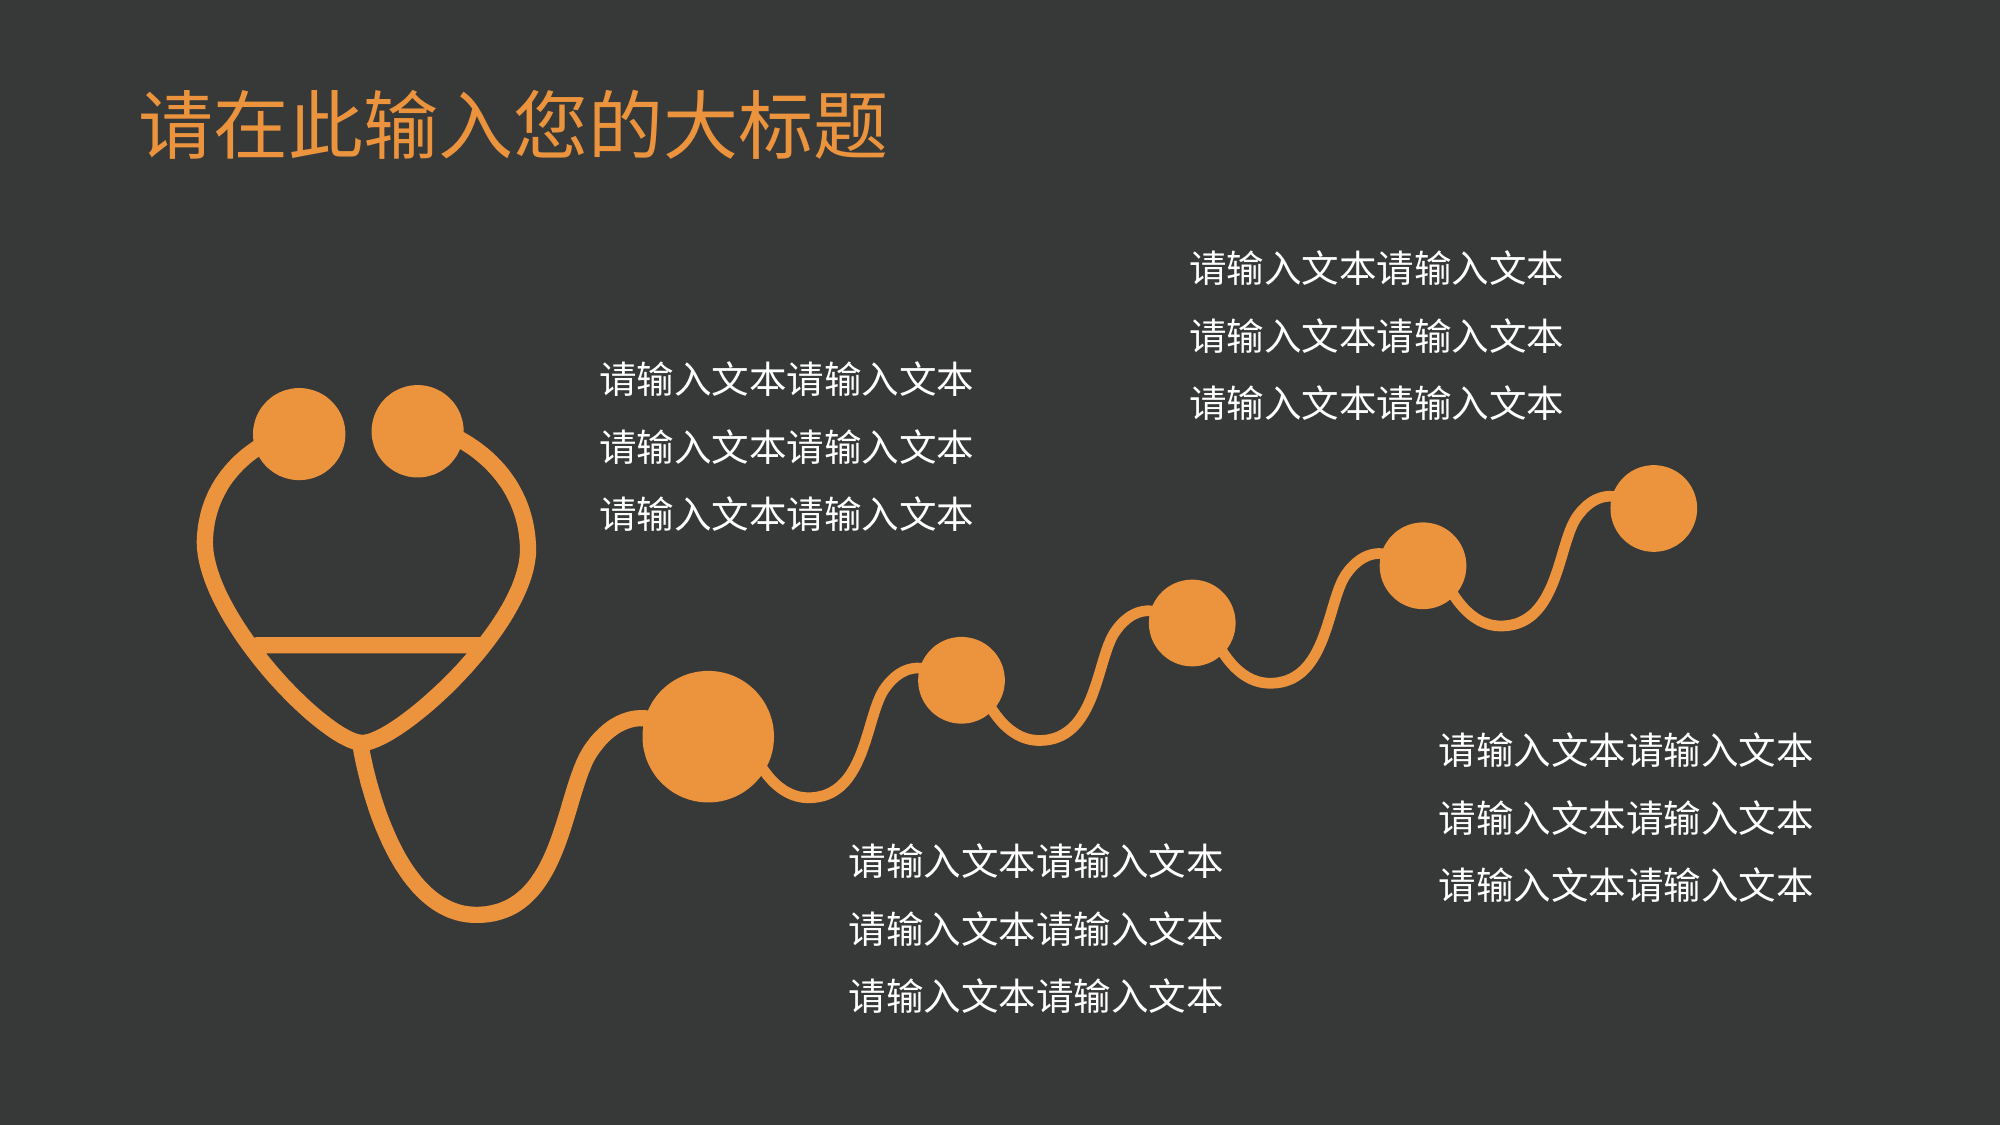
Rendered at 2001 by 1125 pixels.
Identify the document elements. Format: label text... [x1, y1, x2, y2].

text_box 请输入文本请输入文本请输入文本请输入文本请输入文本请输入文本 [1168, 212, 1585, 436]
text_box [1441, 464, 1699, 633]
text_box 请输入文本请输入文本请输入文本请输入文本请输入文本请输入文本 [578, 323, 995, 547]
title 请在此输入您的大标题 [123, 59, 1876, 200]
text_box [196, 385, 775, 923]
text_box [748, 635, 1006, 805]
text_box [979, 578, 1237, 747]
text_box [1210, 521, 1468, 690]
text_box 请输入文本请输入文本请输入文本请输入文本请输入文本请输入文本 [1418, 694, 1835, 918]
text_box 请输入文本请输入文本请输入文本请输入文本请输入文本请输入文本 [828, 805, 1245, 1029]
